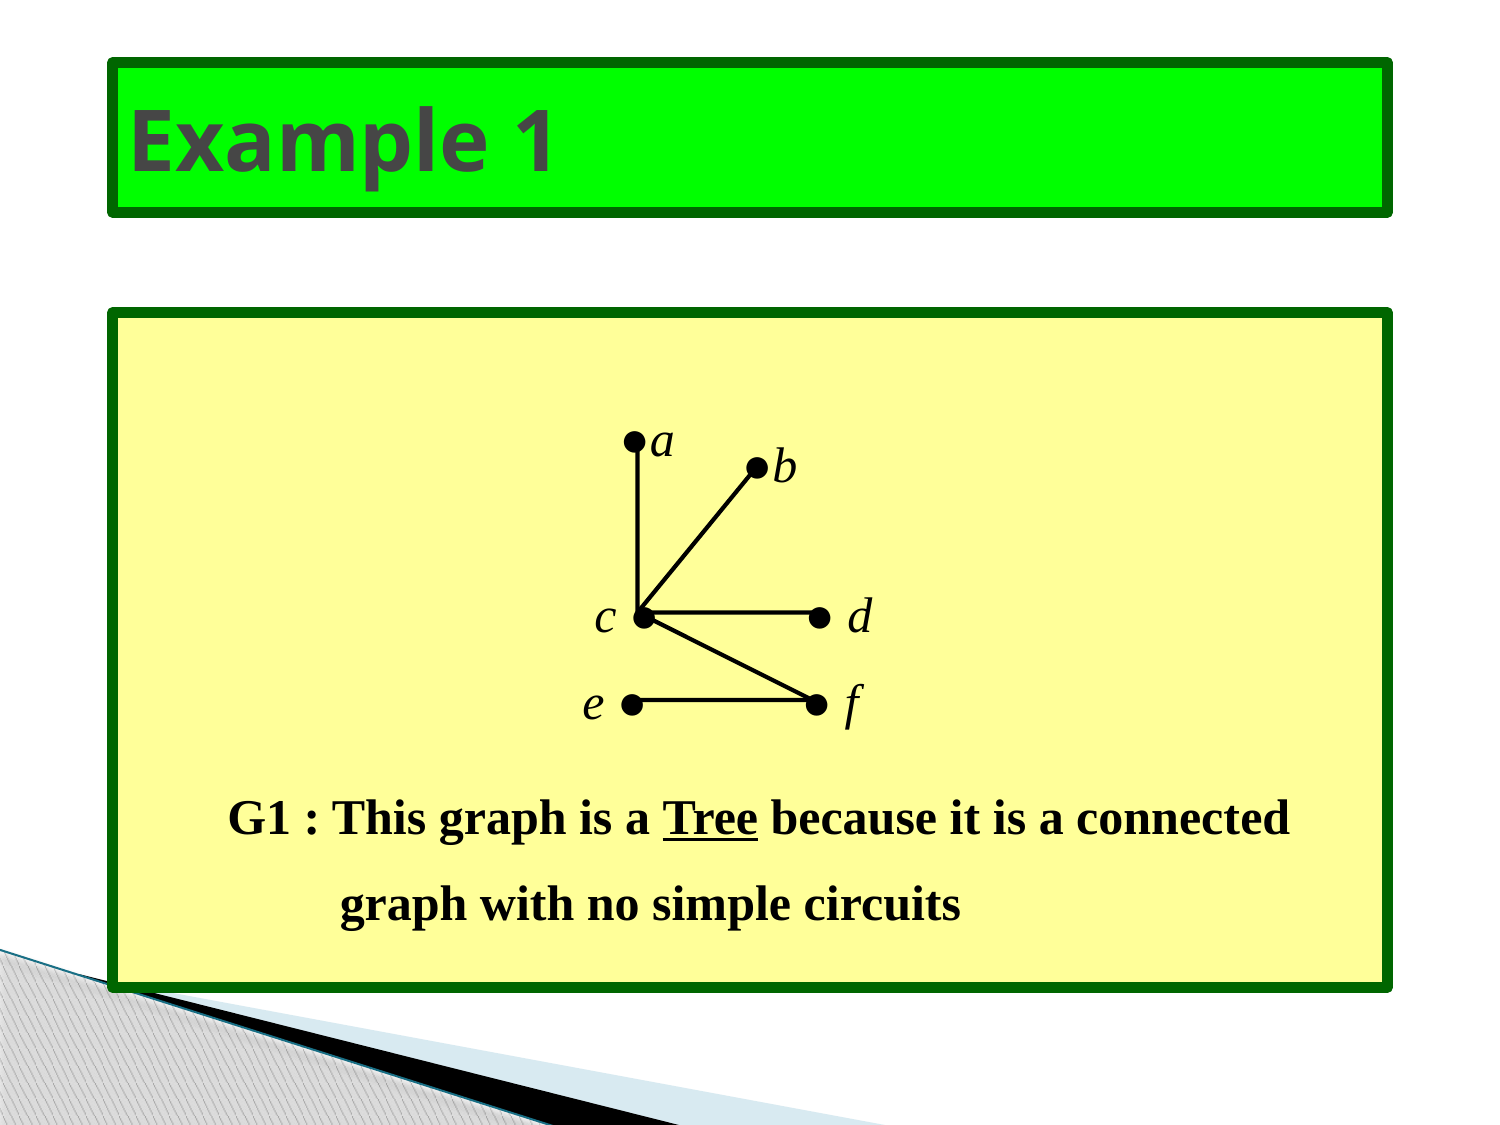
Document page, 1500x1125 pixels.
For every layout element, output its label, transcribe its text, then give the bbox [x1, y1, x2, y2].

text_box G1 : This graph is a Tree because it is a connected graph with no simple circuits [212, 777, 1313, 938]
text_box ●a [592, 399, 690, 474]
text_box ● f [786, 662, 874, 738]
text_box ●b [714, 424, 813, 500]
text_box e ● [567, 662, 663, 738]
title Example 1 [112, 62, 1388, 213]
text_box ● d [789, 574, 888, 650]
text_box c ● [567, 574, 675, 650]
list [112, 312, 1388, 988]
